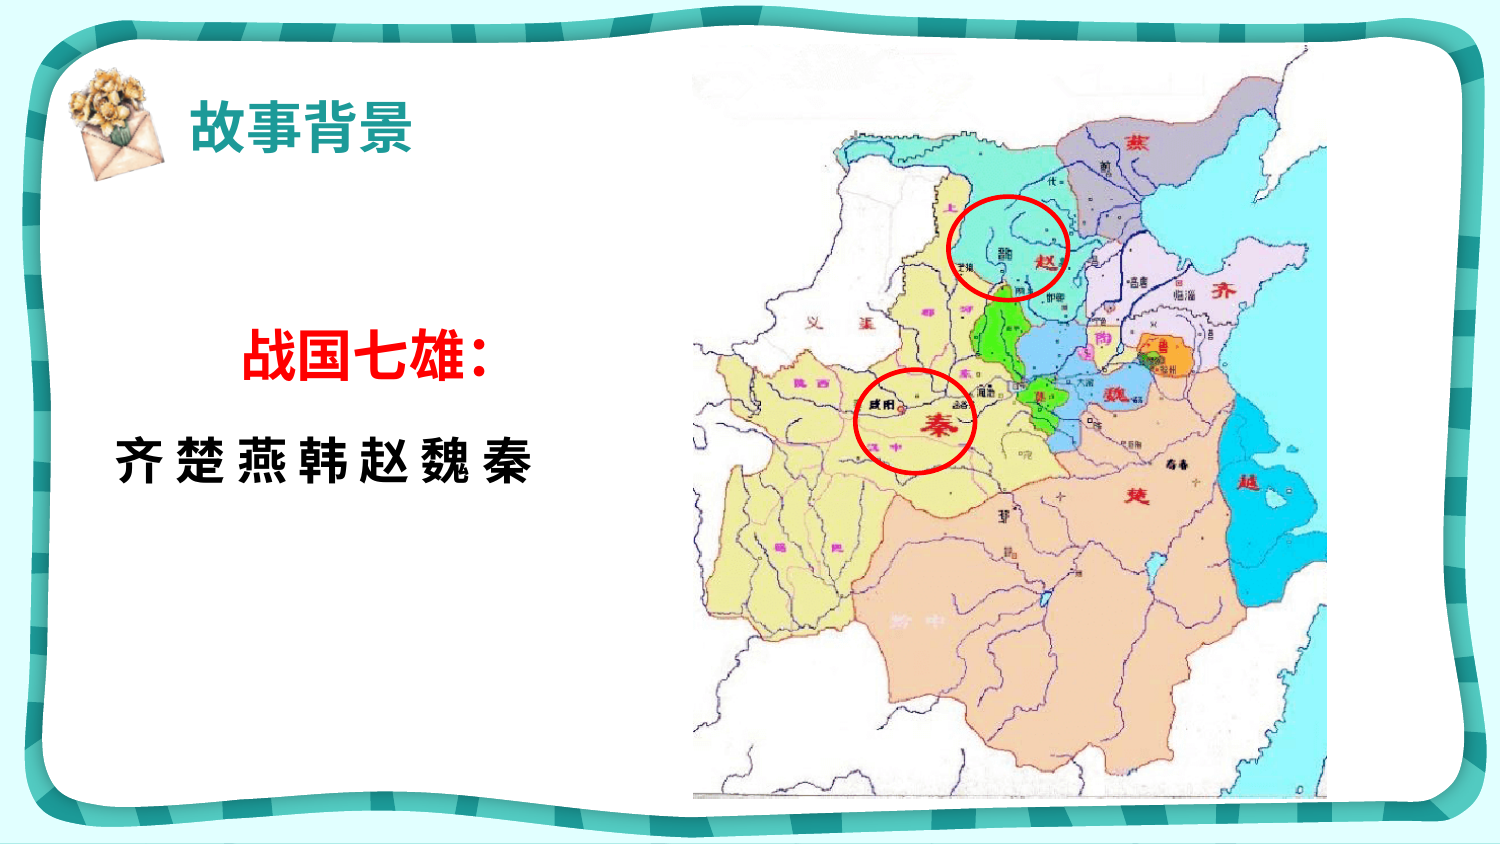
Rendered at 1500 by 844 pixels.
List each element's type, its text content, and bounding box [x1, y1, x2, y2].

picture [692, 44, 1327, 799]
text_box 故事背景 [172, 86, 443, 166]
picture [31, 15, 172, 188]
text_box 战国七雄： 齐 楚 燕 韩 赵 魏 秦 [68, 267, 692, 496]
